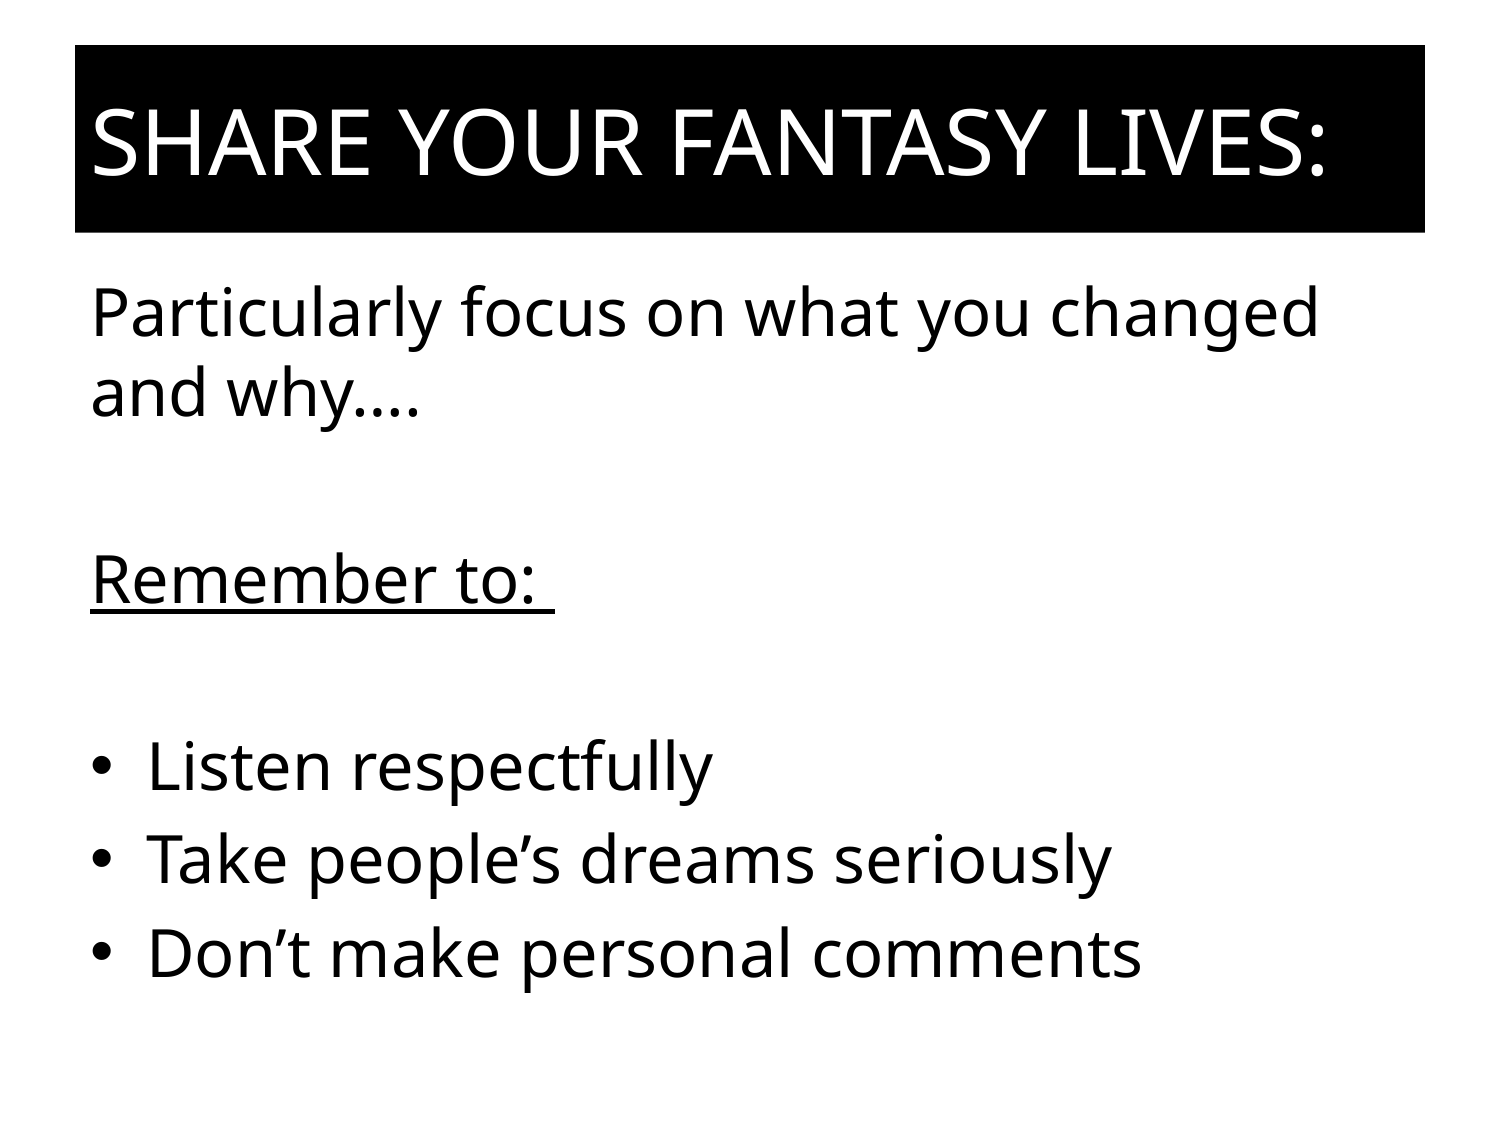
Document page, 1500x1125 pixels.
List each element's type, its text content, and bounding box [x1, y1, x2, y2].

title SHARE YOUR FANTASY LIVES: [75, 45, 1425, 233]
list Particularly focus on what you changed and why…. Remember to: Listen respectfully Take people’s dreams seriously Don’t make personal comments [75, 262, 1425, 1005]
